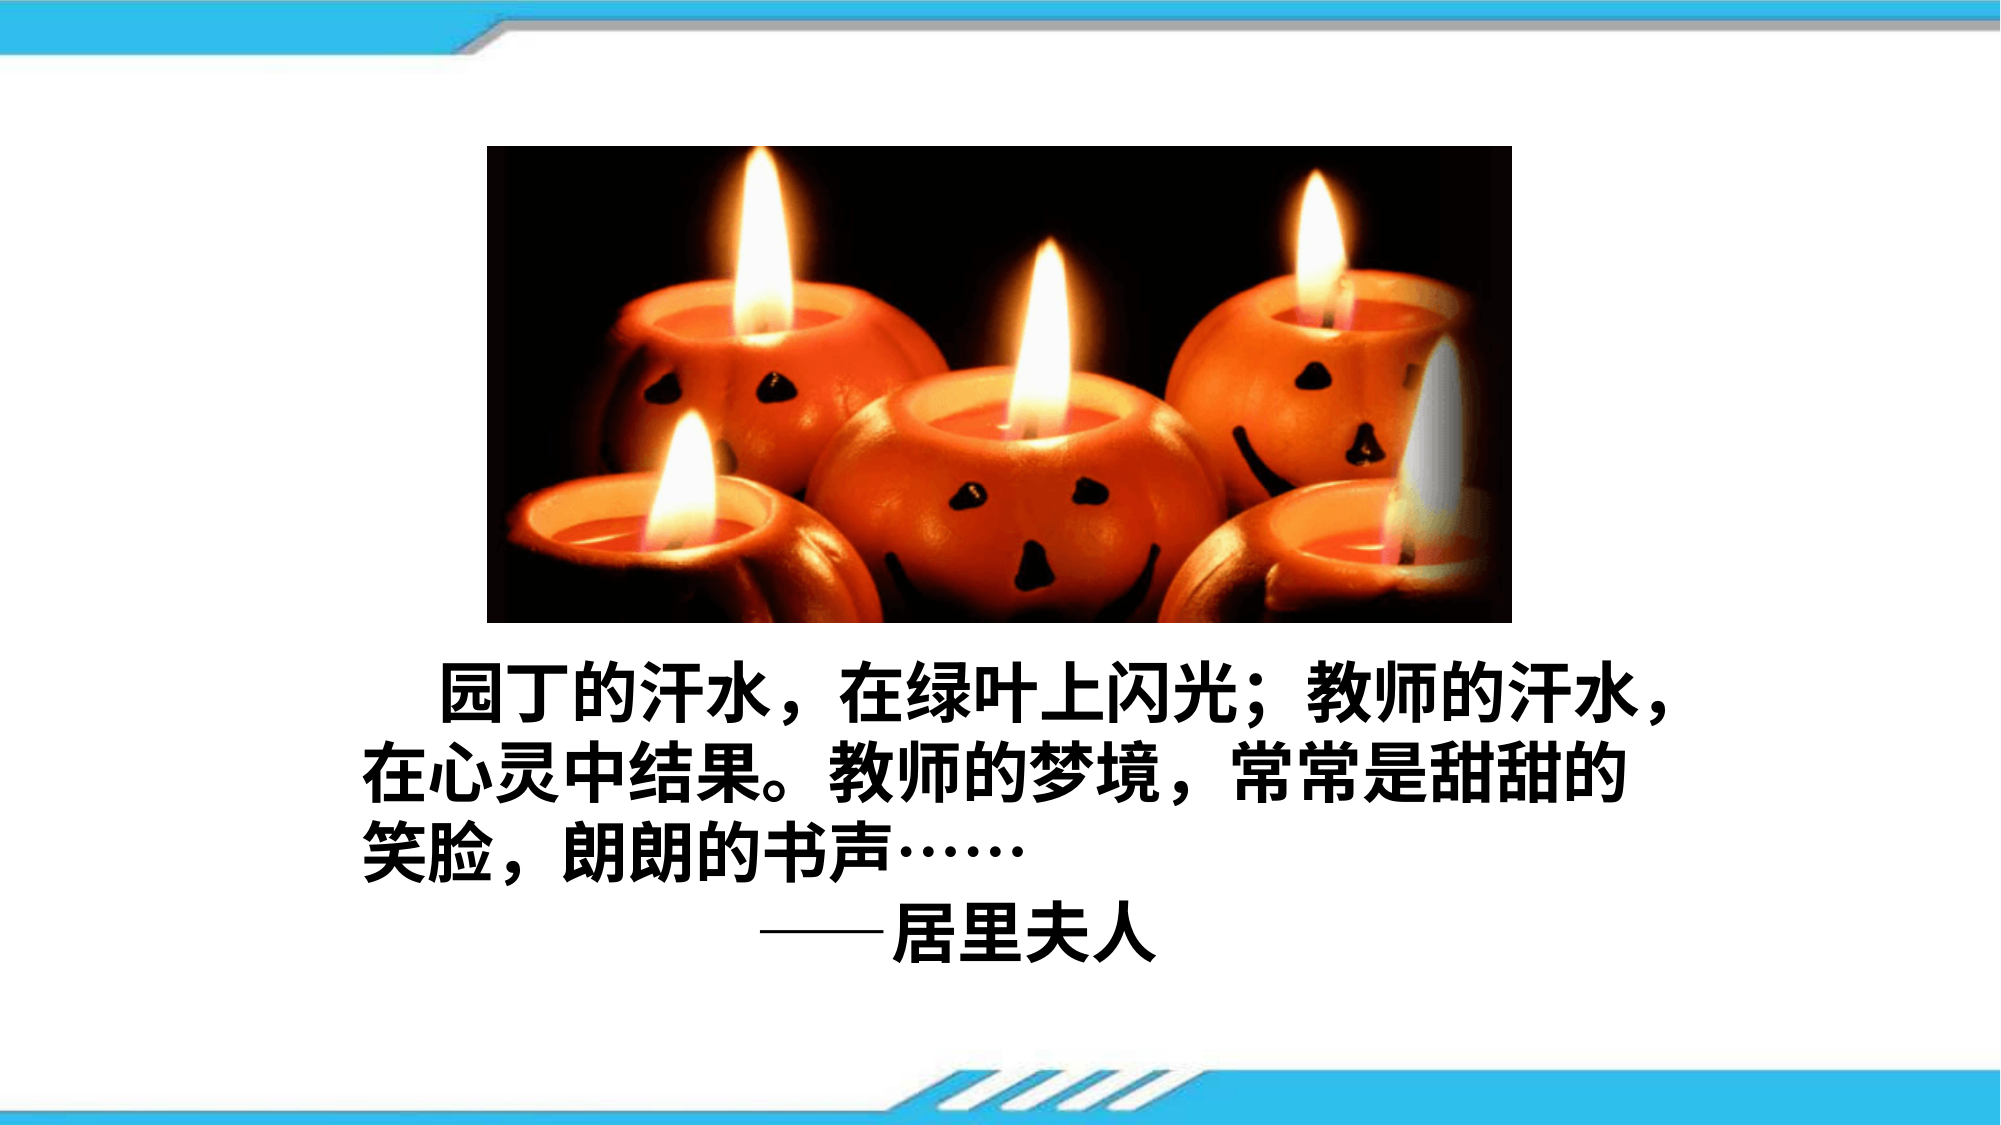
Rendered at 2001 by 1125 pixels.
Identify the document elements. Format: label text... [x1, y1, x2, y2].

text_box 园丁的汗水，在绿叶上闪光；教师的汗水，在心灵中结果。教师的梦境，常常是甜甜的笑脸，朗朗的书声…… ——居里夫人 [346, 643, 1657, 979]
picture [0, 0, 2001, 1125]
